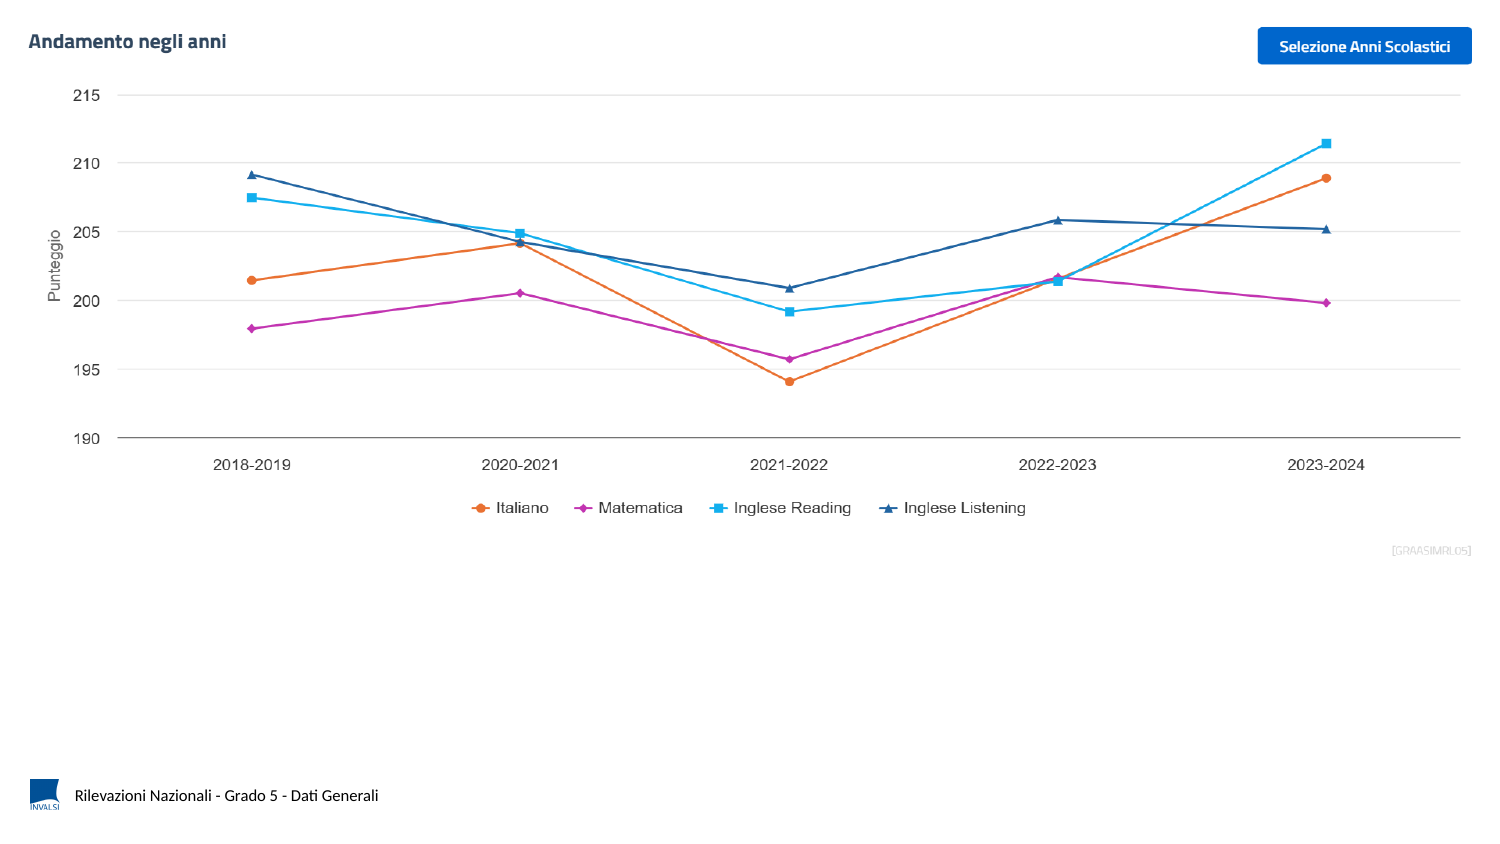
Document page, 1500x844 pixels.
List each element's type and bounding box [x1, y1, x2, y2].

picture [0, 0, 1500, 642]
picture [29, 779, 60, 810]
